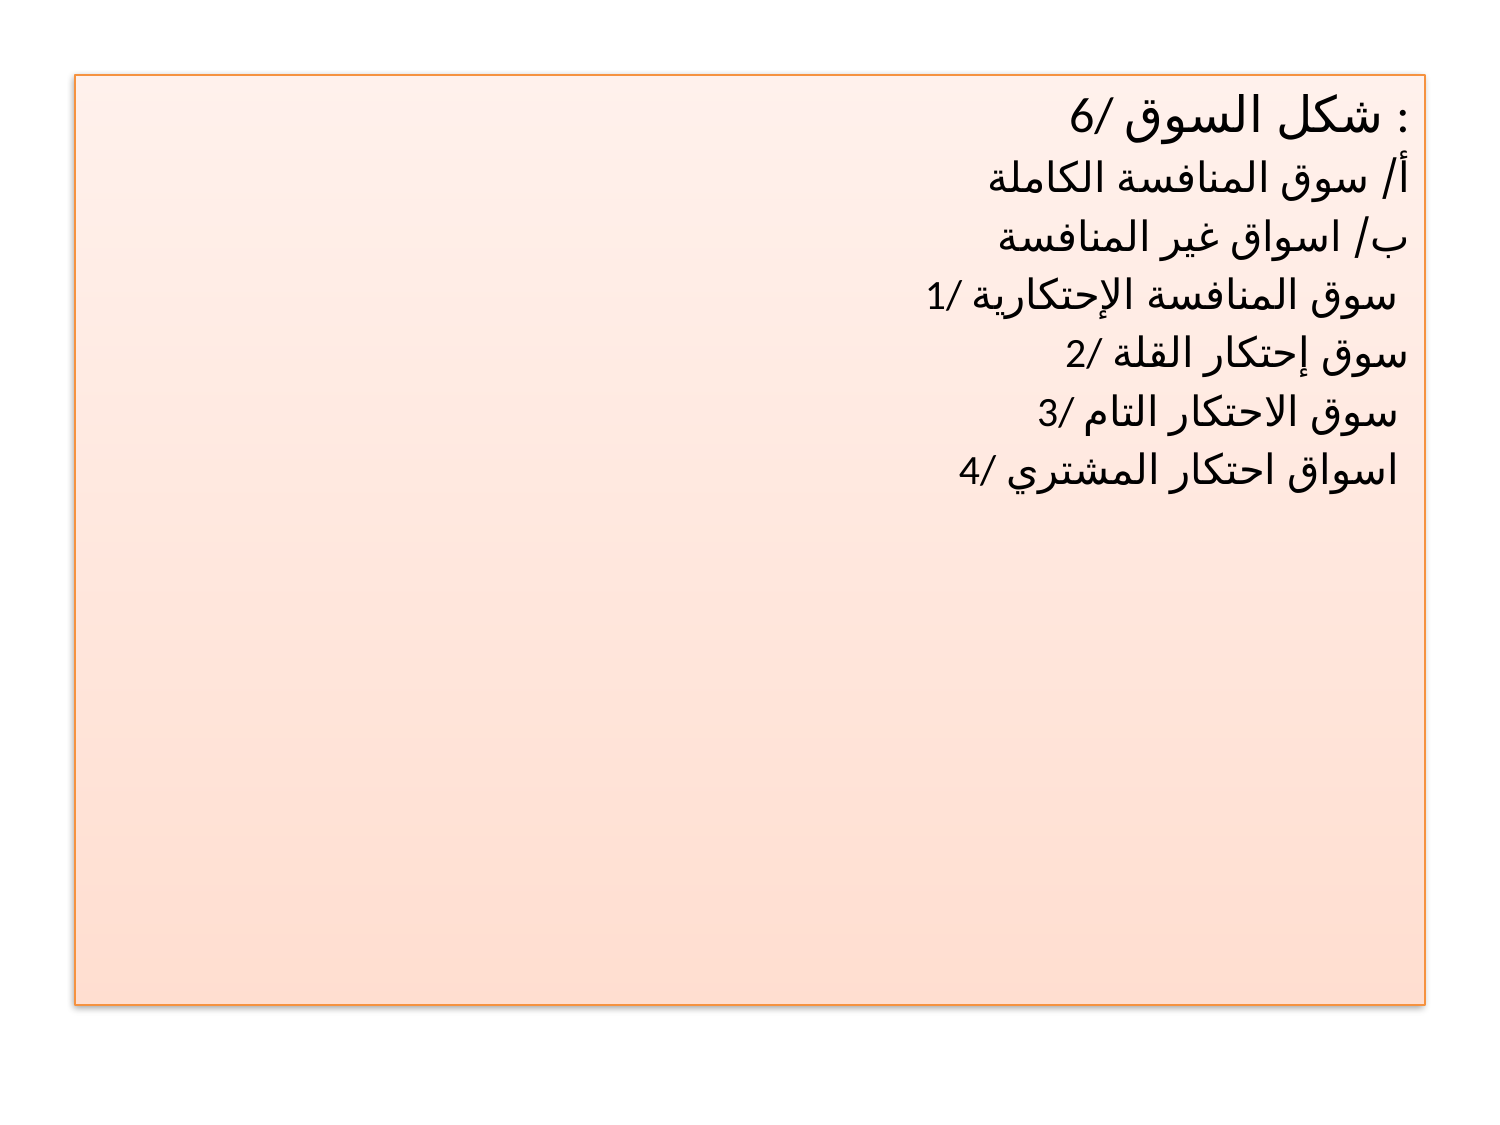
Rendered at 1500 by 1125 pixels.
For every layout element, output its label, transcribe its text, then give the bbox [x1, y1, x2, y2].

list 6/ شكل السوق : أ/ سوق المنافسة الكاملة ب/ اسواق غير المنافسة 1/ سوق المنافسة الإحتكارية 2/ سوق إحتكار القلة 3/ سوق الاحتكار التام 4/ اسواق احتكار المشتري [74, 74, 1426, 1006]
